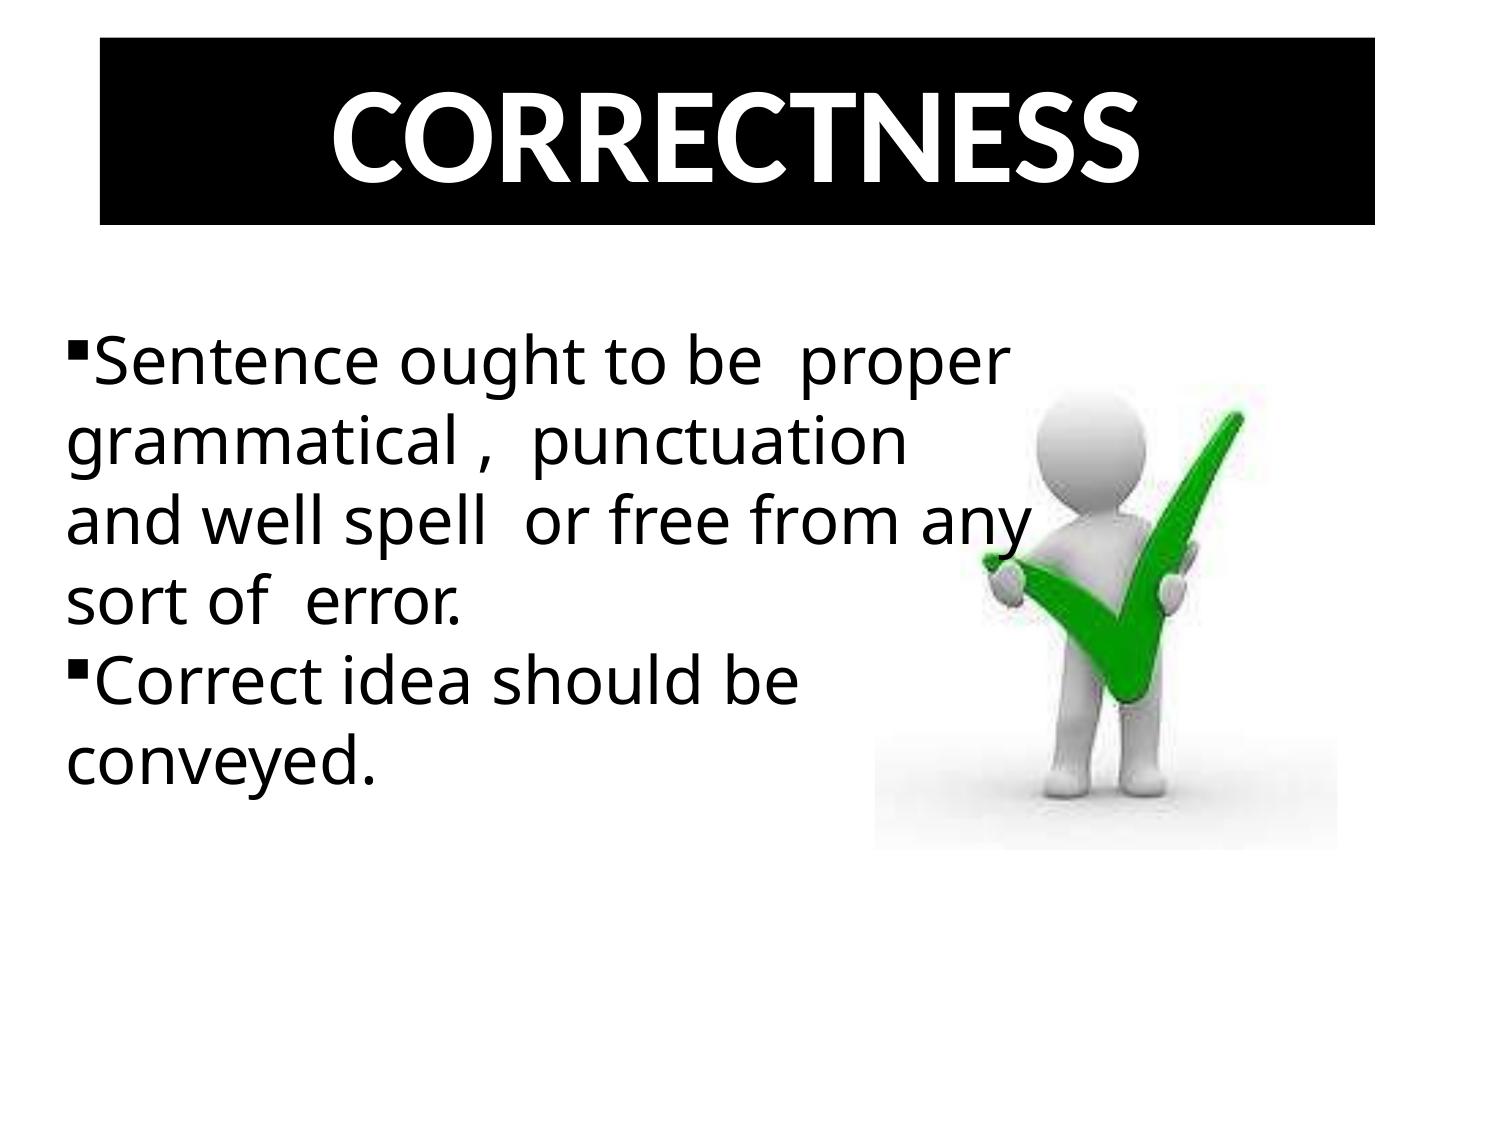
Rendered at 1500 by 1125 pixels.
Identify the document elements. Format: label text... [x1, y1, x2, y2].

text_box [874, 337, 1338, 850]
text_box CORRECTNESS [99, 37, 1375, 225]
text_box Sentence ought to be proper grammatical , punctuation and well spell or free from any sort of error. Correct idea should be conveyed. [62, 316, 1038, 798]
